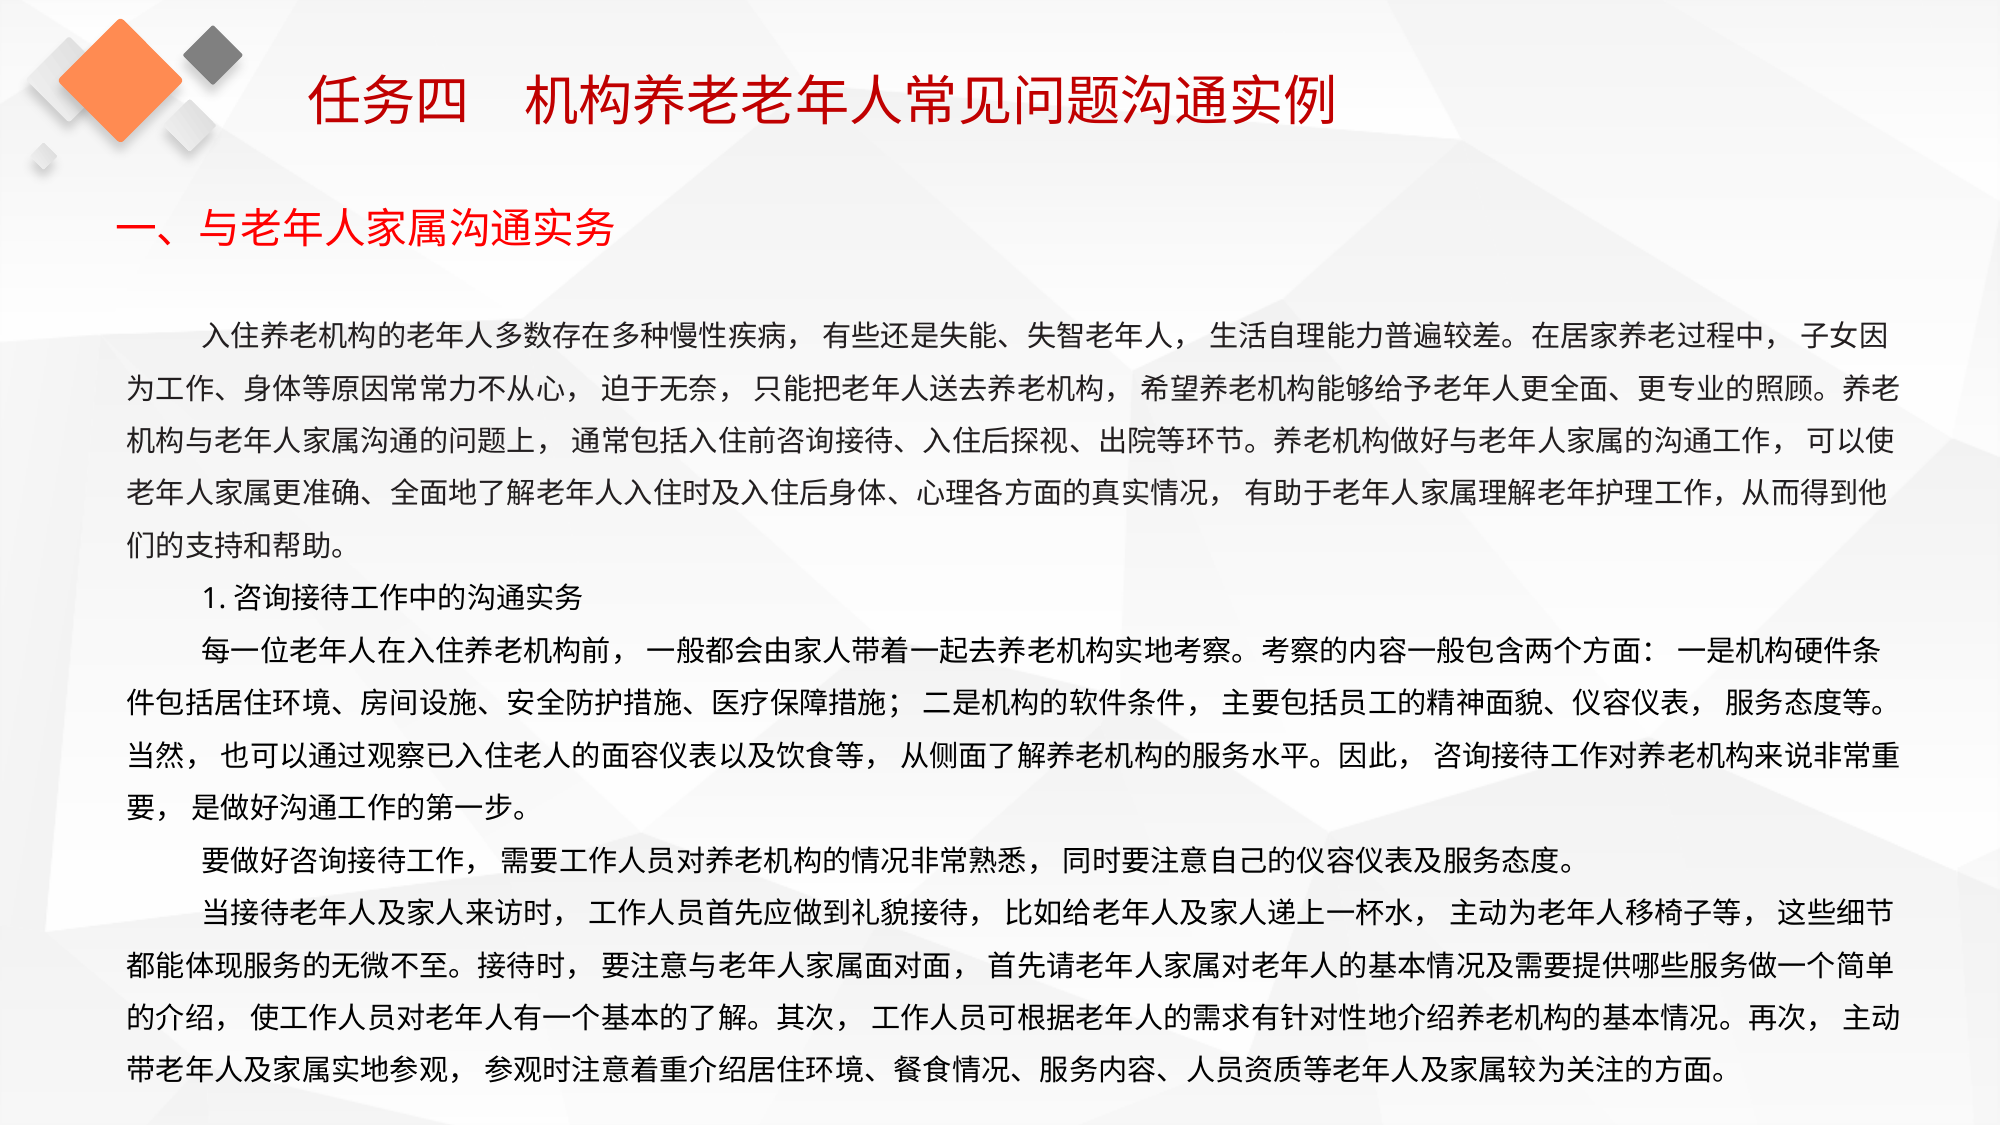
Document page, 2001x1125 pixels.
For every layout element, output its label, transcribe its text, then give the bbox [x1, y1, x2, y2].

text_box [34, 33, 235, 166]
text_box 入住养老机构的老年人多数存在多种慢性疾病， 有些还是失能、失智老年人， 生活自理能力普遍较差。在居家养老过程中， 子女因为工作、身体等原因常常力不从心， 迫于无奈， 只能把老年人送去养老机构， 希望养老机构能够给予老年人更全面、更专业的照顾。养老机构与老年人家属沟通的问题上， 通常包括入住前咨询接待、入住后探视、出院等环节。养老机构做好与老年人家属的沟通工作， 可以使老年人家属更准确、全面地了解老年人入住时及入住后身体、心理各方面的真实情况， 有助于老年人家属理解老年护理工作，从而得到他们的支持和帮助。 1.咨询接待工作中的沟通实务 每一位老年人在入住养老机构前， 一般都会由家人带着一起去养老机构实地考察。考察的内容一般包含两个方面： 一是机构硬件条件包括居住环境、房间设施、安全防护措施、医疗保障措施； 二是机构的软件条件， 主要包括员工的精神面貌、仪容仪表， 服务态度等。当然， 也可以通过观察已入住老人的面容仪表以及饮食等， 从侧面了解养老机构的服务水平。因此， 咨询接待工作对养老机构来说非常重要， 是做好沟通工作的第一步。 要做好咨询接待工作， 需要工作人员对养老机构的情况非常熟悉， 同时要注意自己的仪容仪表及服务态度。 当接待老年人及家人来访时， 工作人员首先应做到礼貌接待， 比如给老年人及家人递上一杯水， 主动为老年人移椅子等， 这些细节都能体现服务的无微不至。接待时， 要注意与老年人家属面对面， 首先请老年人家属对老年人的基本情况及需要提供哪些服务做一个简单的介绍， 使工作人员对老年人有一个基本的了解。其次， 工作人员可根据老年人的需求有针对性地介绍养老机构的基本情况。再次， 主动带老年人及家属实地参观， 参观时注意着重介绍居住环境、餐食情况、服务内容、人员资质等老年人及家属较为关注的方面。 [111, 292, 1926, 1094]
picture [0, 0, 2000, 1125]
text_box 一、与老年人家属沟通实务 [100, 194, 1188, 260]
text_box 任务四 机构养老老年人常见问题沟通实例 [292, 58, 1380, 139]
